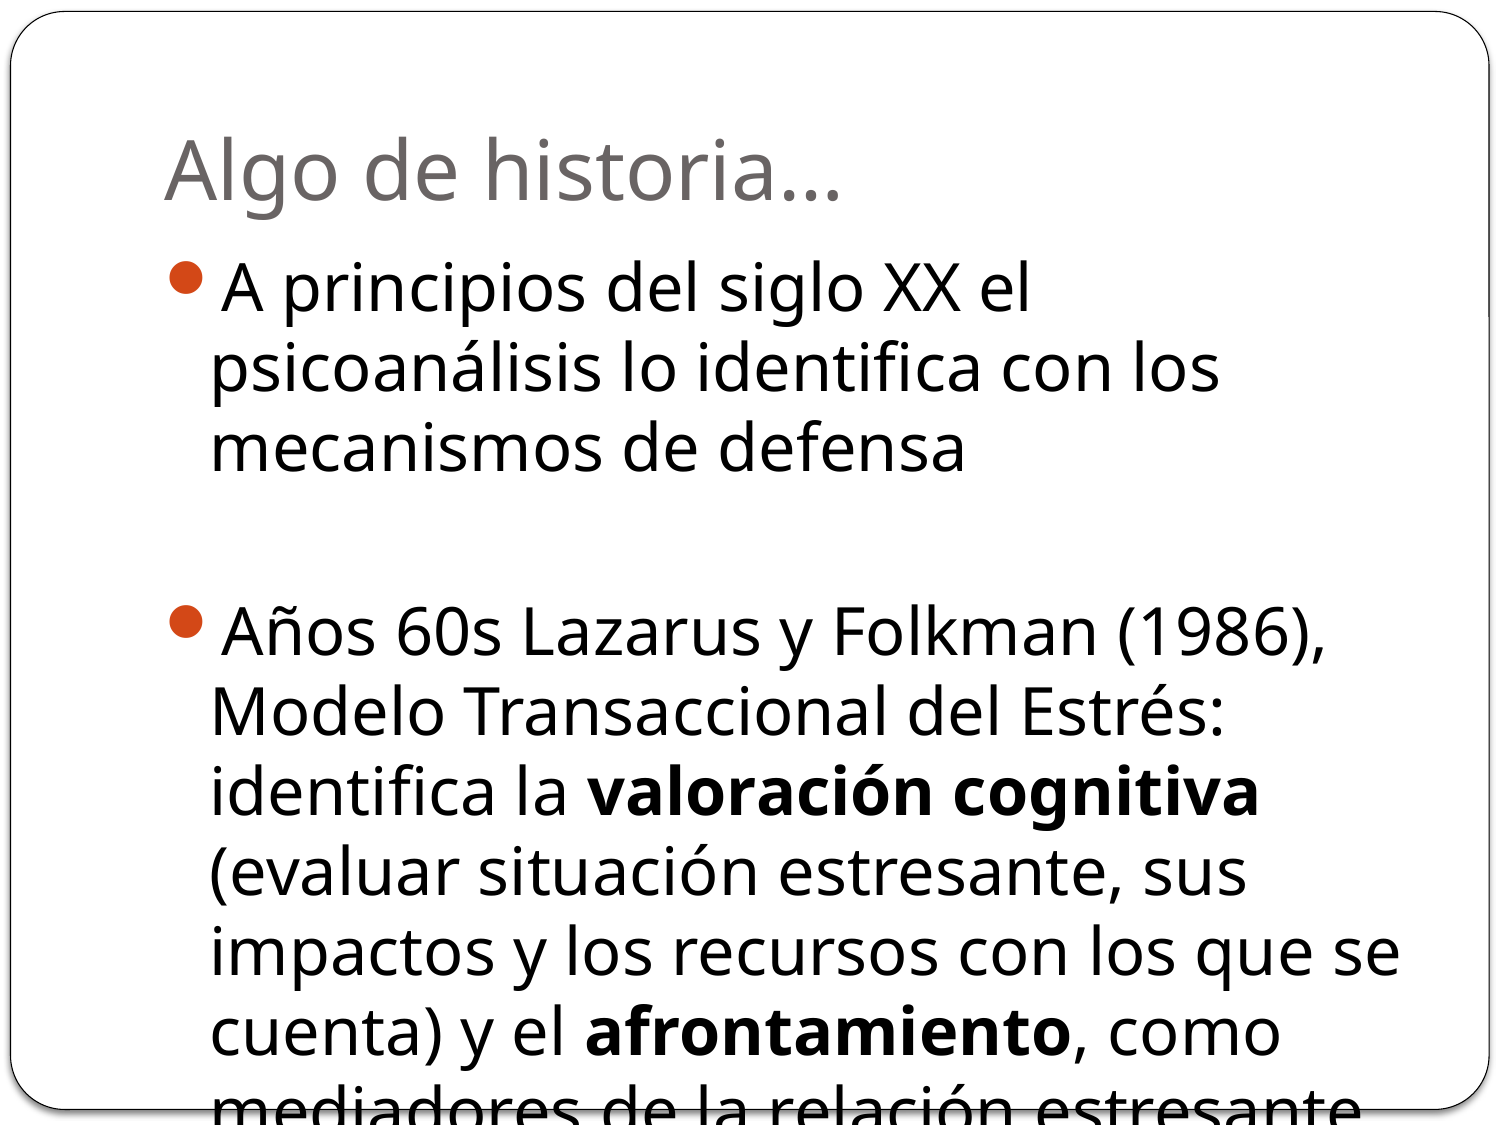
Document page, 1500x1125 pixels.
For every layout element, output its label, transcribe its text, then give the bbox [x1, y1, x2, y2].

title Algo de historia… [150, 45, 1425, 233]
list A principios del siglo XX el psicoanálisis lo identifica con los mecanismos de defensa Años 60s Lazarus y Folkman (1986), Modelo Transaccional del Estrés: identifica la valoración cognitiva (evaluar situación estresante, sus impactos y los recursos con los que se cuenta) y el afrontamiento, como mediadores de la relación estresante entre la persona y el ambiente [150, 237, 1425, 988]
